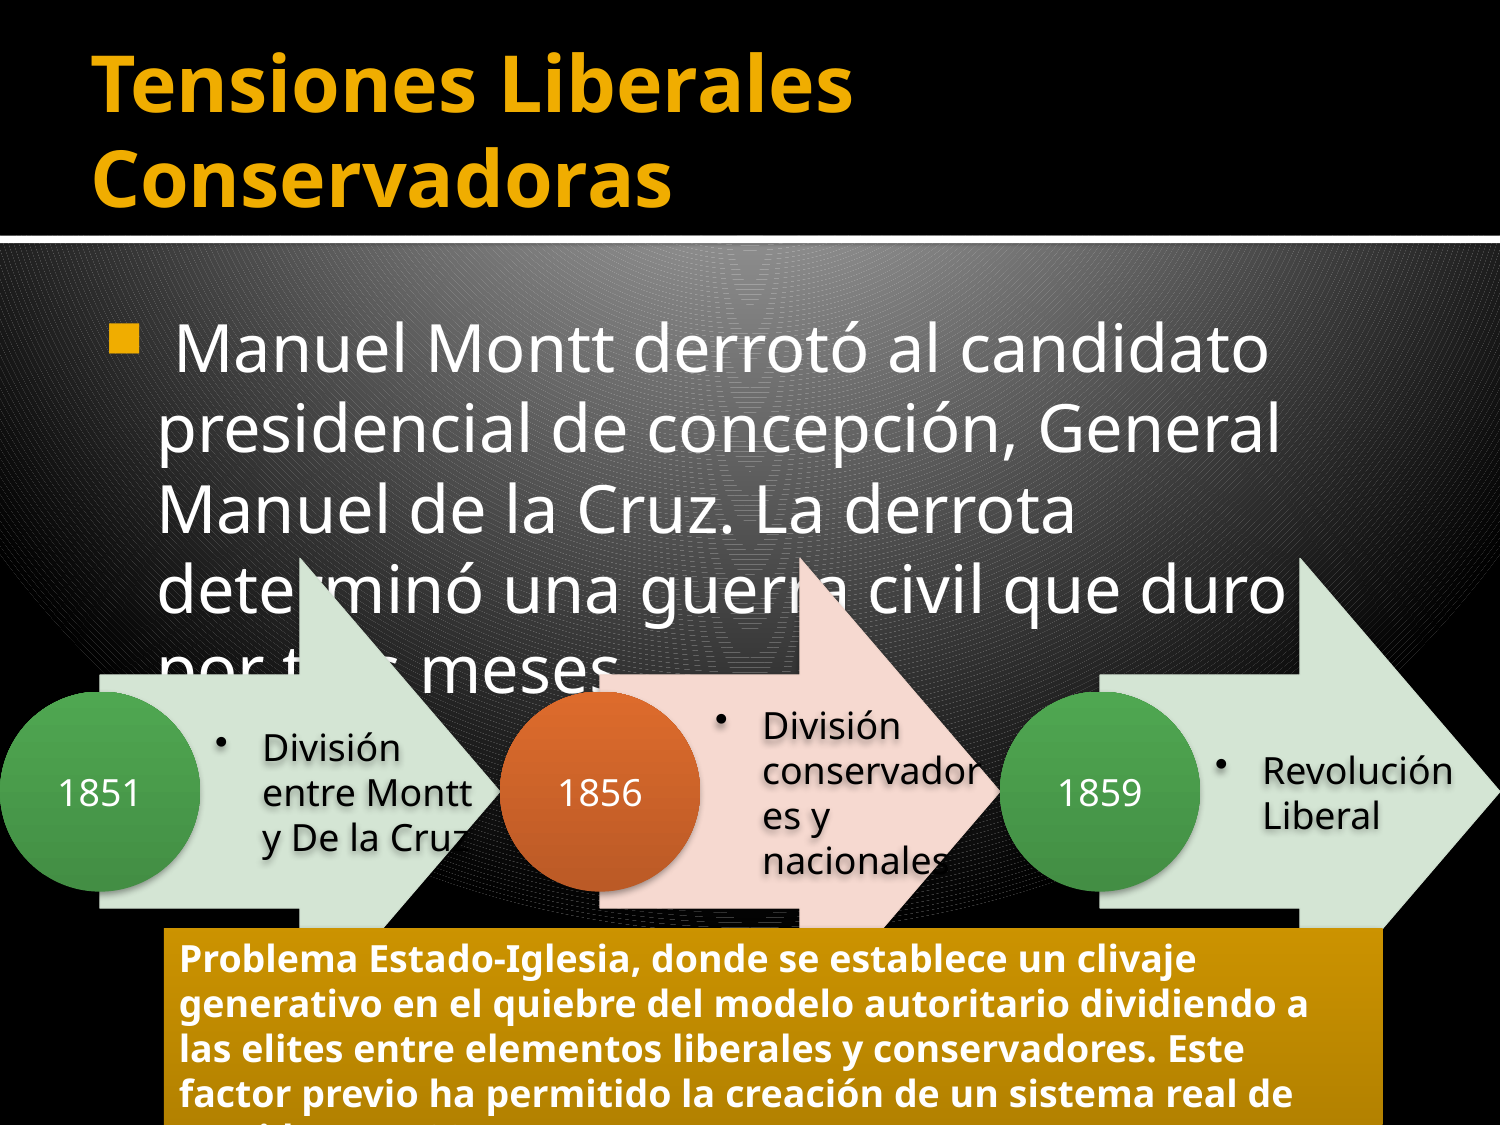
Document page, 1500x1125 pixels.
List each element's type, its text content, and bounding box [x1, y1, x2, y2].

list Manuel Montt derrotó al candidato presidencial de concepción, General Manuel de la Cruz. La derrota determinó una guerra civil que duro por tres meses. [75, 291, 1425, 456]
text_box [0, 458, 1500, 1125]
title Tensiones Liberales Conservadoras [75, 25, 1425, 231]
